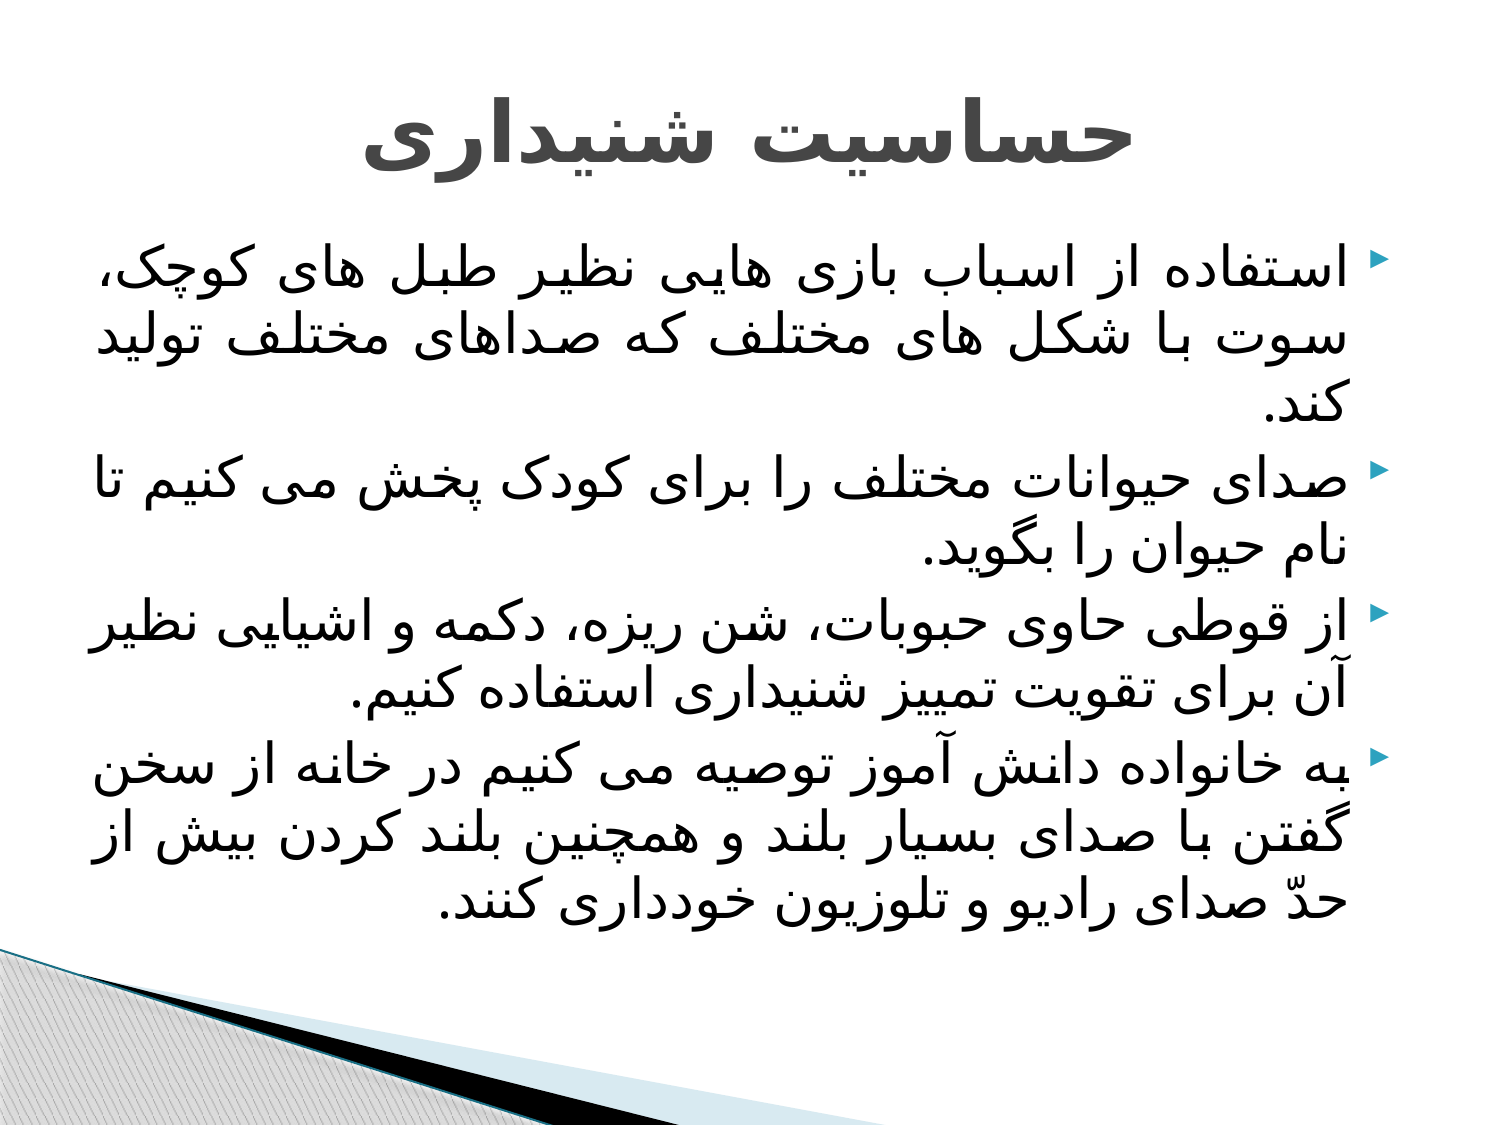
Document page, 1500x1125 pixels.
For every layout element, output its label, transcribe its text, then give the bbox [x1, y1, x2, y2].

title حساسیت شنیداری [75, 45, 1425, 211]
list استفاده از اسباب بازی هایی نظیر طبل های کوچک، سوت با شکل های مختلف که صداهای مختلف تولید کند. صدای حیوانات مختلف را برای کودک پخش می کنیم تا نام حیوان را بگوید. از قوطی حاوی حبوبات، شن ریزه، دکمه و اشیایی نظیر آن برای تقویت تمییز شنیداری استفاده کنیم. به خانواده دانش آموز توصیه می کنیم در خانه از سخن گفتن با صدای بسیار بلند و همچنین بلند کردن بیش از حدّ صدای رادیو و تلوزیون خودداری کنند. [75, 222, 1425, 986]
